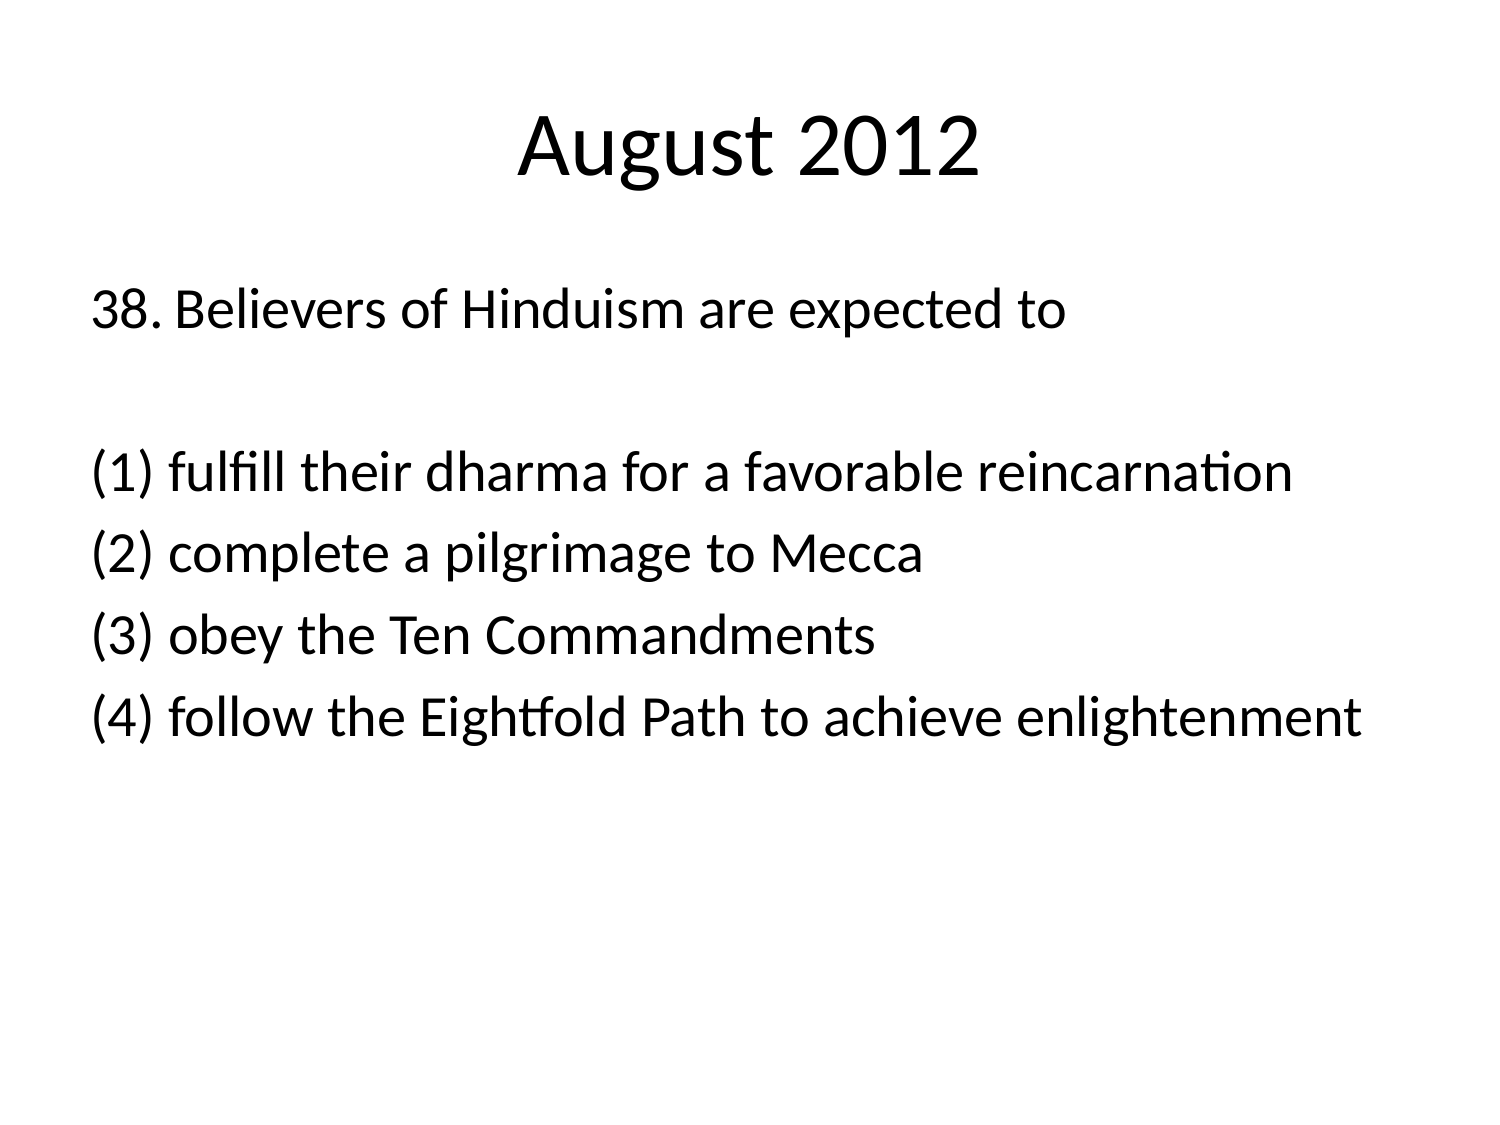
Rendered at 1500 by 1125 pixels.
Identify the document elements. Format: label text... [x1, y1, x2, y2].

title August 2012 [75, 45, 1425, 233]
list Believers of Hinduism are expected to (1) fulfill their dharma for a favorable reincarnation (2) complete a pilgrimage to Mecca (3) obey the Ten Commandments (4) follow the Eightfold Path to achieve enlightenment [75, 262, 1425, 1005]
